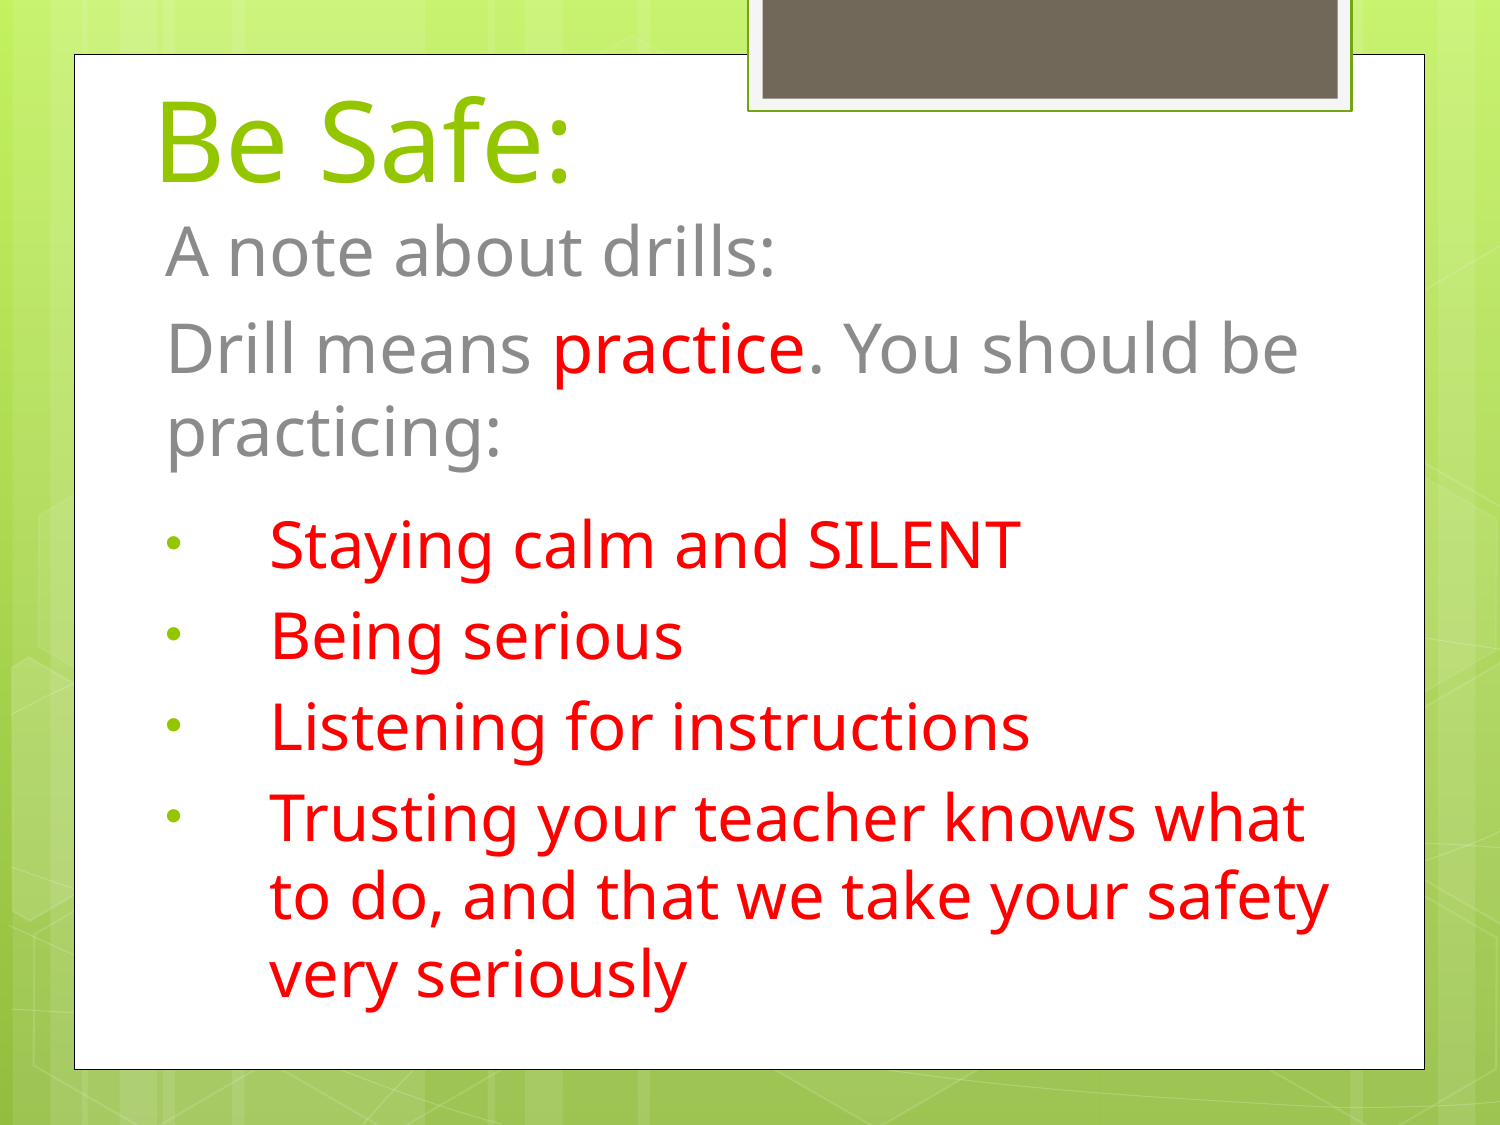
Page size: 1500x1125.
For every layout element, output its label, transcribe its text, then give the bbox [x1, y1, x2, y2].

list A note about drills: Drill means practice. You should be practicing: Staying calm and SILENT Being serious Listening for instructions Trusting your teacher knows what to do, and that we take your safety very seriously [150, 200, 1375, 1025]
title Be Safe: [137, 62, 1227, 213]
